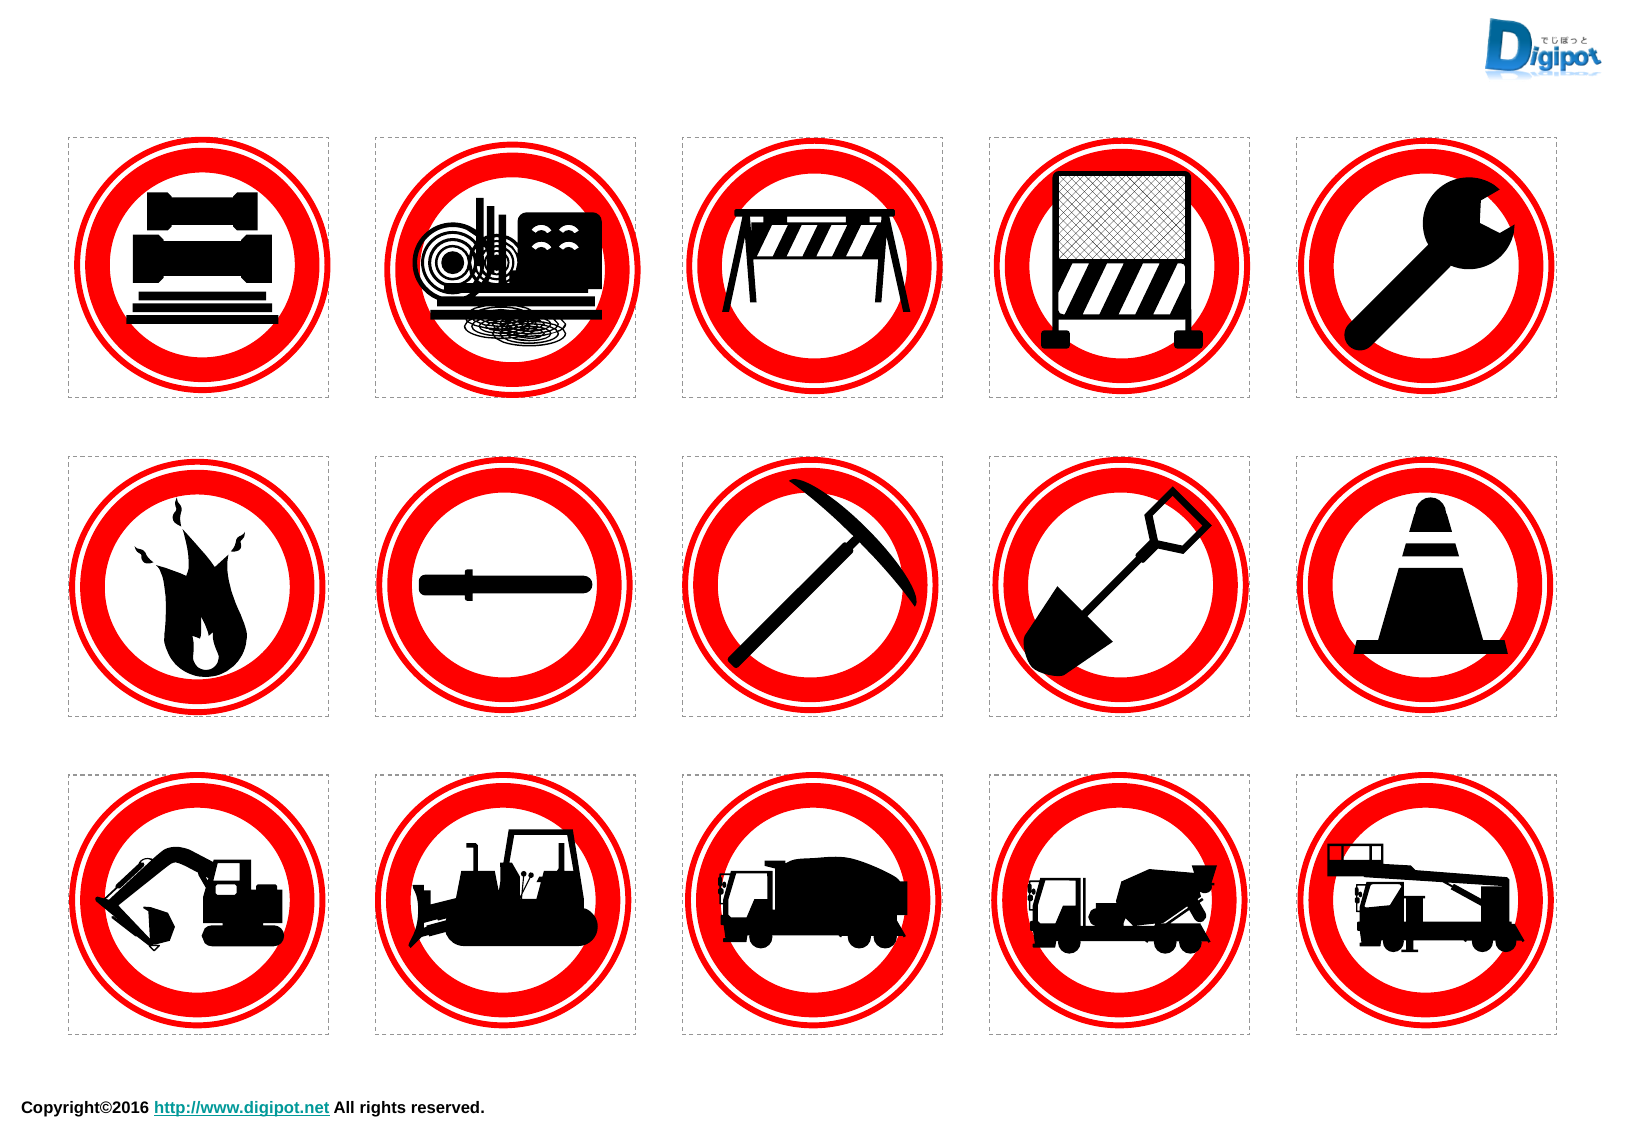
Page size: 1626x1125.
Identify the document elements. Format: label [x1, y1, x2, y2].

text_box [1297, 137, 1555, 395]
text_box [684, 771, 942, 1029]
text_box [993, 137, 1251, 395]
text_box [374, 771, 632, 1029]
text_box [1296, 456, 1554, 714]
text_box [73, 136, 331, 394]
text_box [992, 456, 1249, 714]
text_box [686, 137, 943, 395]
text_box [1297, 771, 1555, 1029]
text_box [681, 456, 939, 714]
text_box [68, 458, 326, 716]
text_box [68, 771, 326, 1029]
picture [1485, 18, 1602, 82]
text_box [376, 456, 633, 714]
text_box [990, 771, 1248, 1029]
text_box [384, 141, 641, 399]
